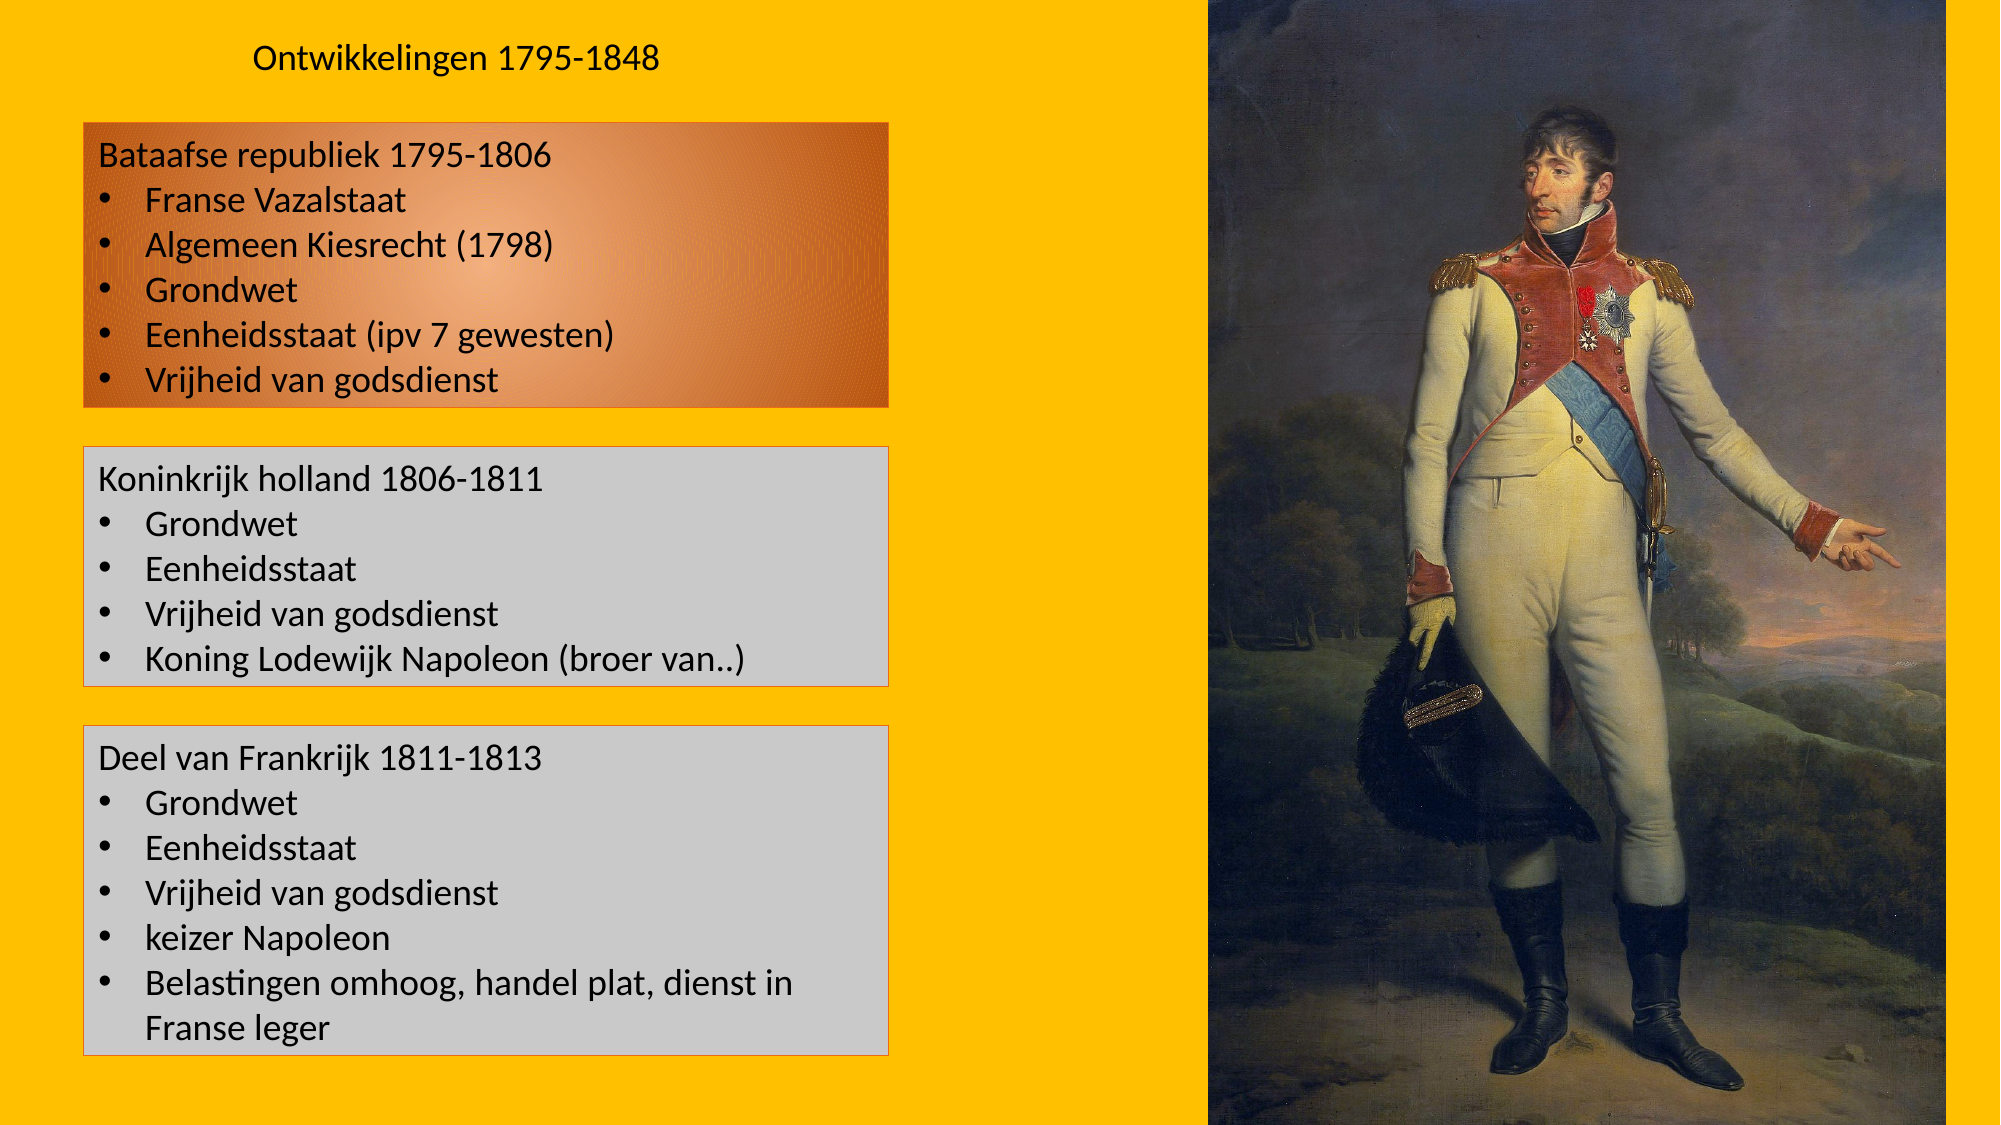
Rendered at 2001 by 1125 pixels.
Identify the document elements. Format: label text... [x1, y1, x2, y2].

text_box Deel van Frankrijk 1811-1813 Grondwet Eenheidsstaat Vrijheid van godsdienst keizer Napoleon Belastingen omhoog, handel plat, dienst in Franse leger [83, 725, 889, 1056]
picture [1208, 0, 1946, 1125]
text_box Bataafse republiek 1795-1806 Franse Vazalstaat Algemeen Kiesrecht (1798) Grondwet Eenheidsstaat (ipv 7 gewesten) Vrijheid van godsdienst [83, 122, 889, 408]
text_box Ontwikkelingen 1795-1848 [237, 25, 1073, 86]
text_box Koninkrijk holland 1806-1811 Grondwet Eenheidsstaat Vrijheid van godsdienst Koning Lodewijk Napoleon (broer van..) [83, 446, 889, 687]
